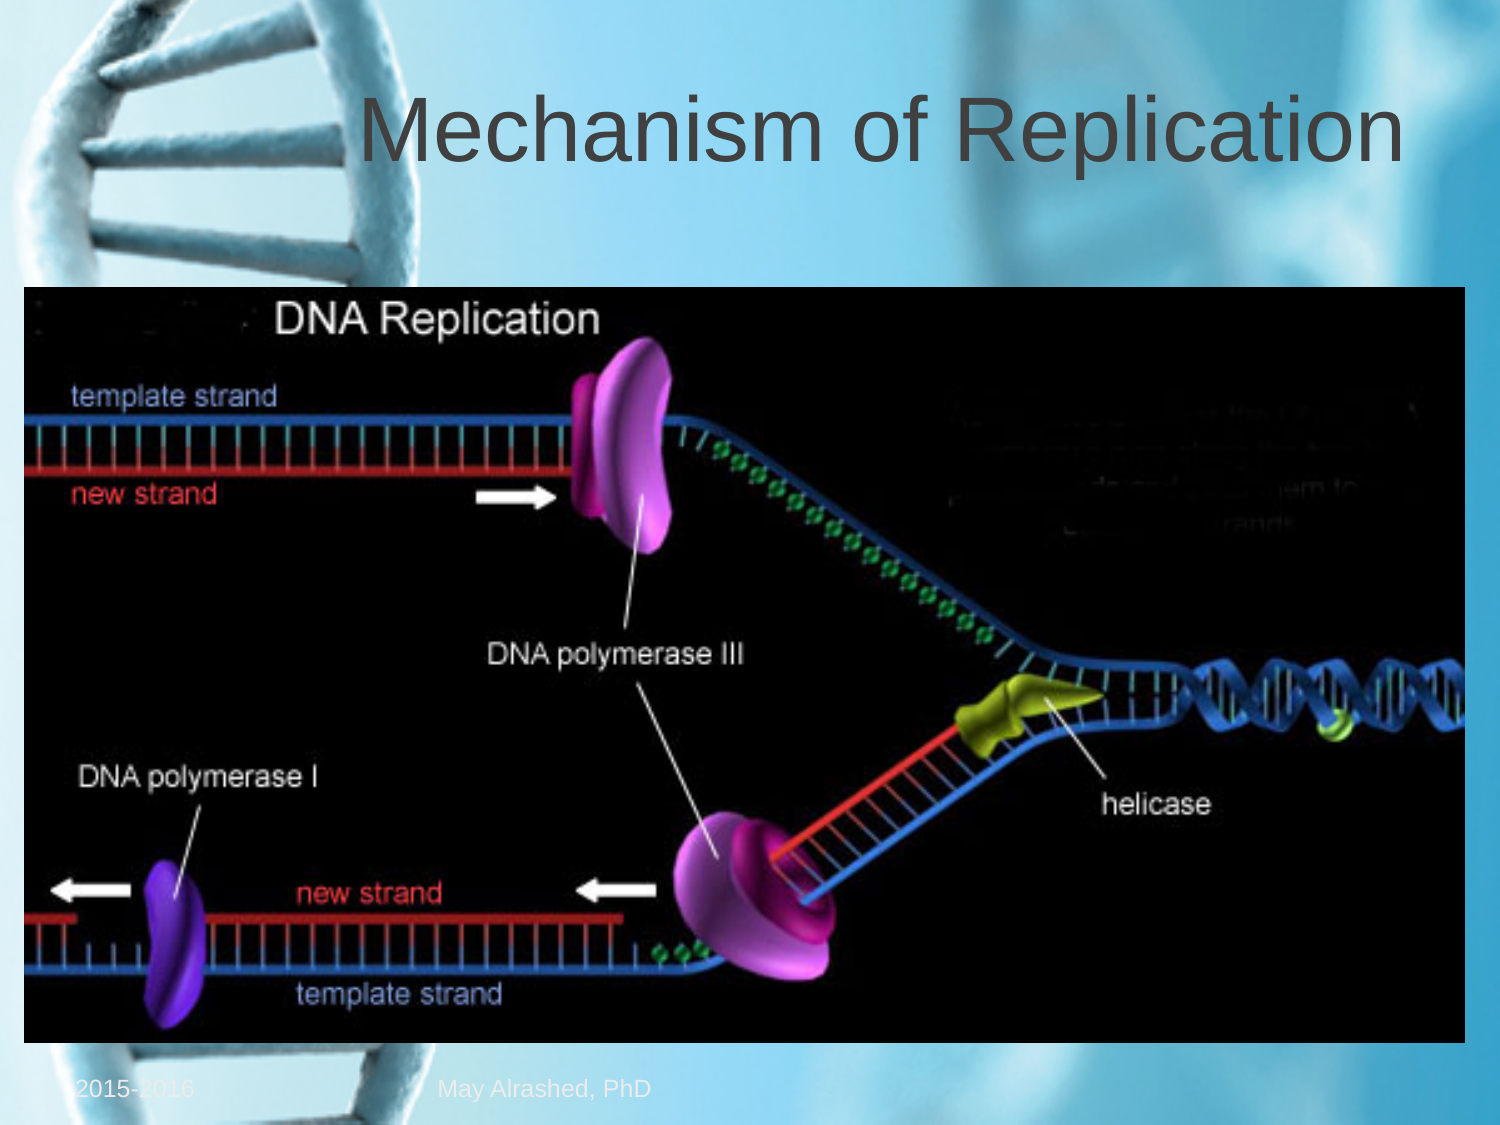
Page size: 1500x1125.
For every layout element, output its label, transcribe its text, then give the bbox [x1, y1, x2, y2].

text_box Mechanism of Replication [342, 62, 1449, 188]
picture [0, 0, 1500, 1125]
slide_number 2015-2016 [75, 1053, 425, 1103]
footer May Alrashed, PhD [437, 1053, 988, 1103]
